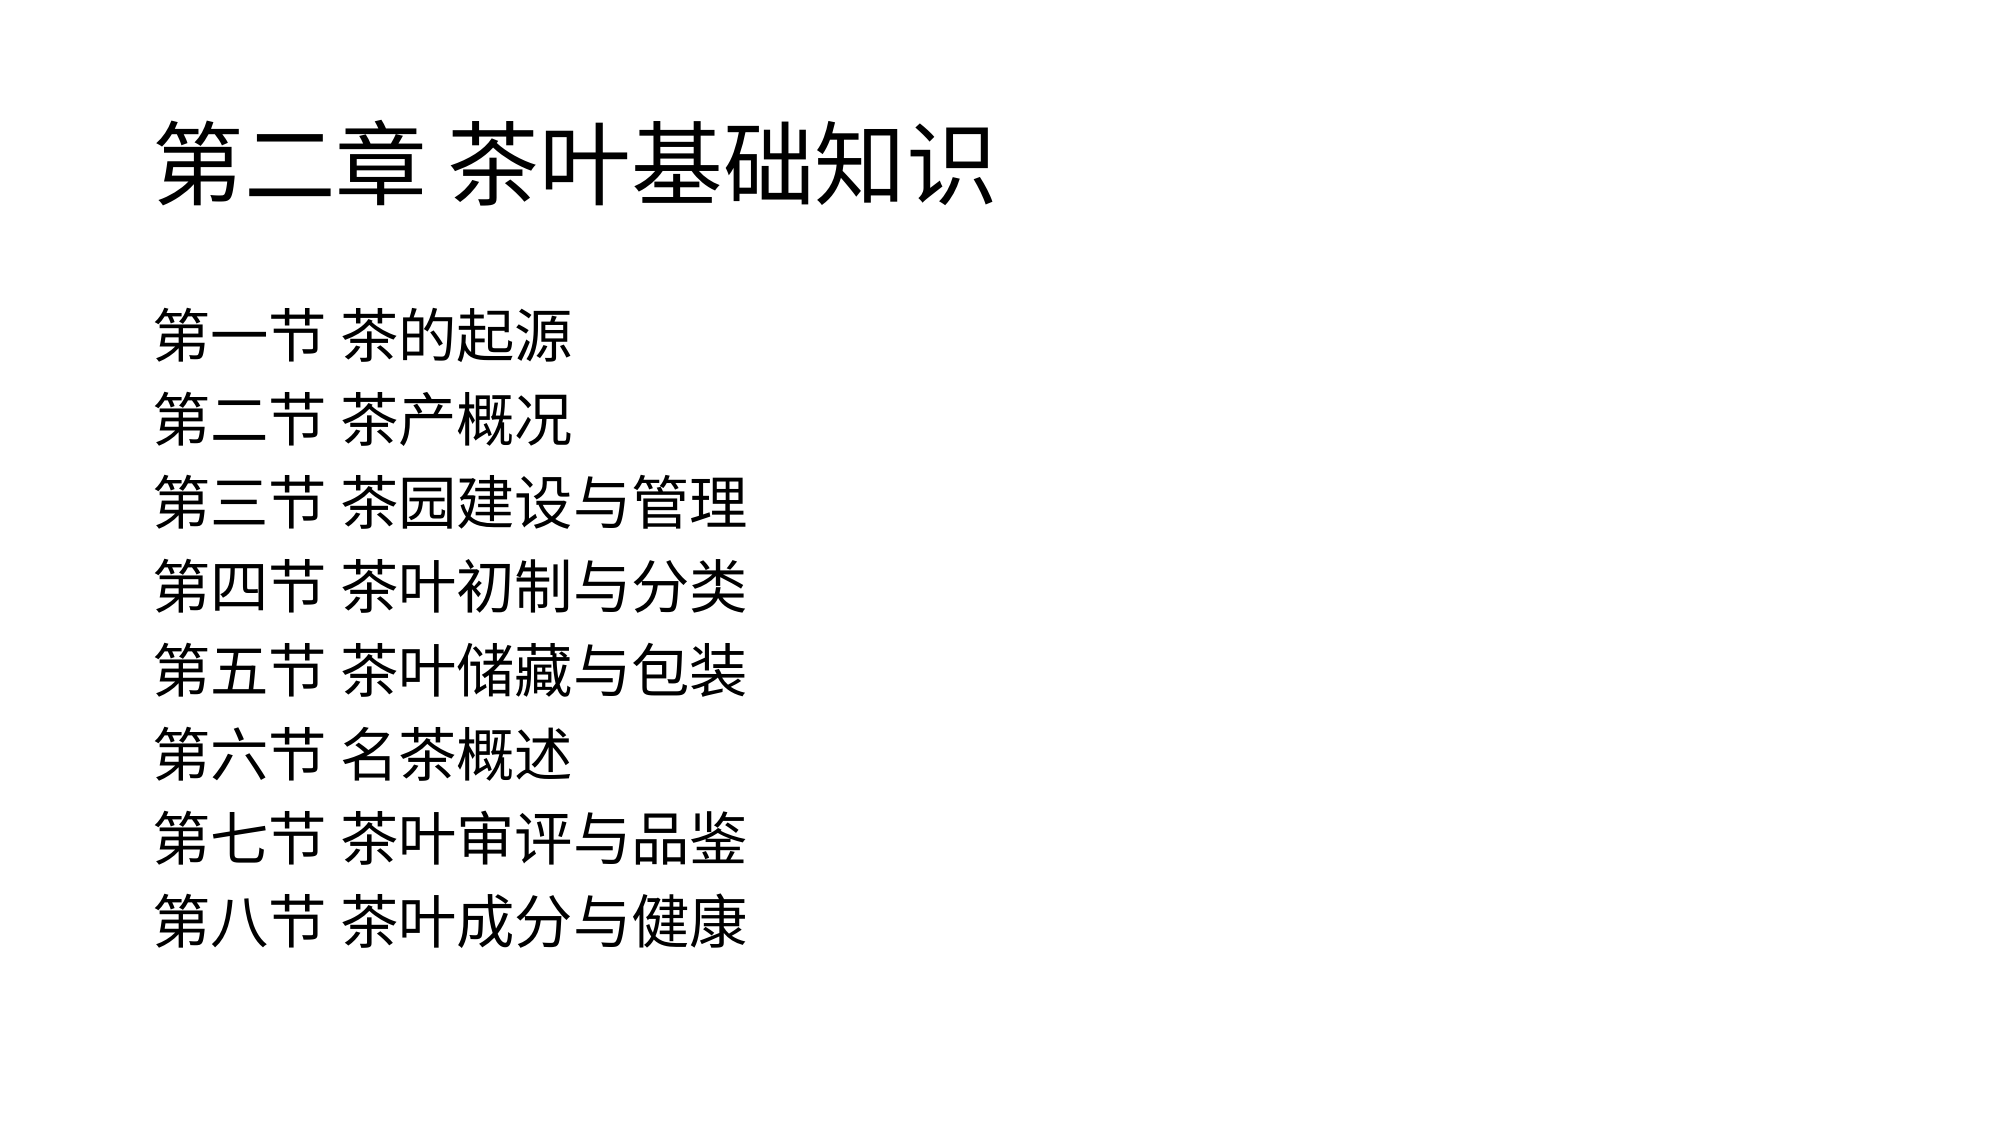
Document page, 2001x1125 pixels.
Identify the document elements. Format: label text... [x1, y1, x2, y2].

title 第二章 茶叶基础知识 [137, 59, 1863, 278]
list 第一节 茶的起源 第二节 茶产概况 第三节 茶园建设与管理 第四节 茶叶初制与分类 第五节 茶叶储藏与包装 第六节 名茶概述 第七节 茶叶审评与品鉴 第八节 茶叶成分与健康 [137, 299, 1863, 1014]
